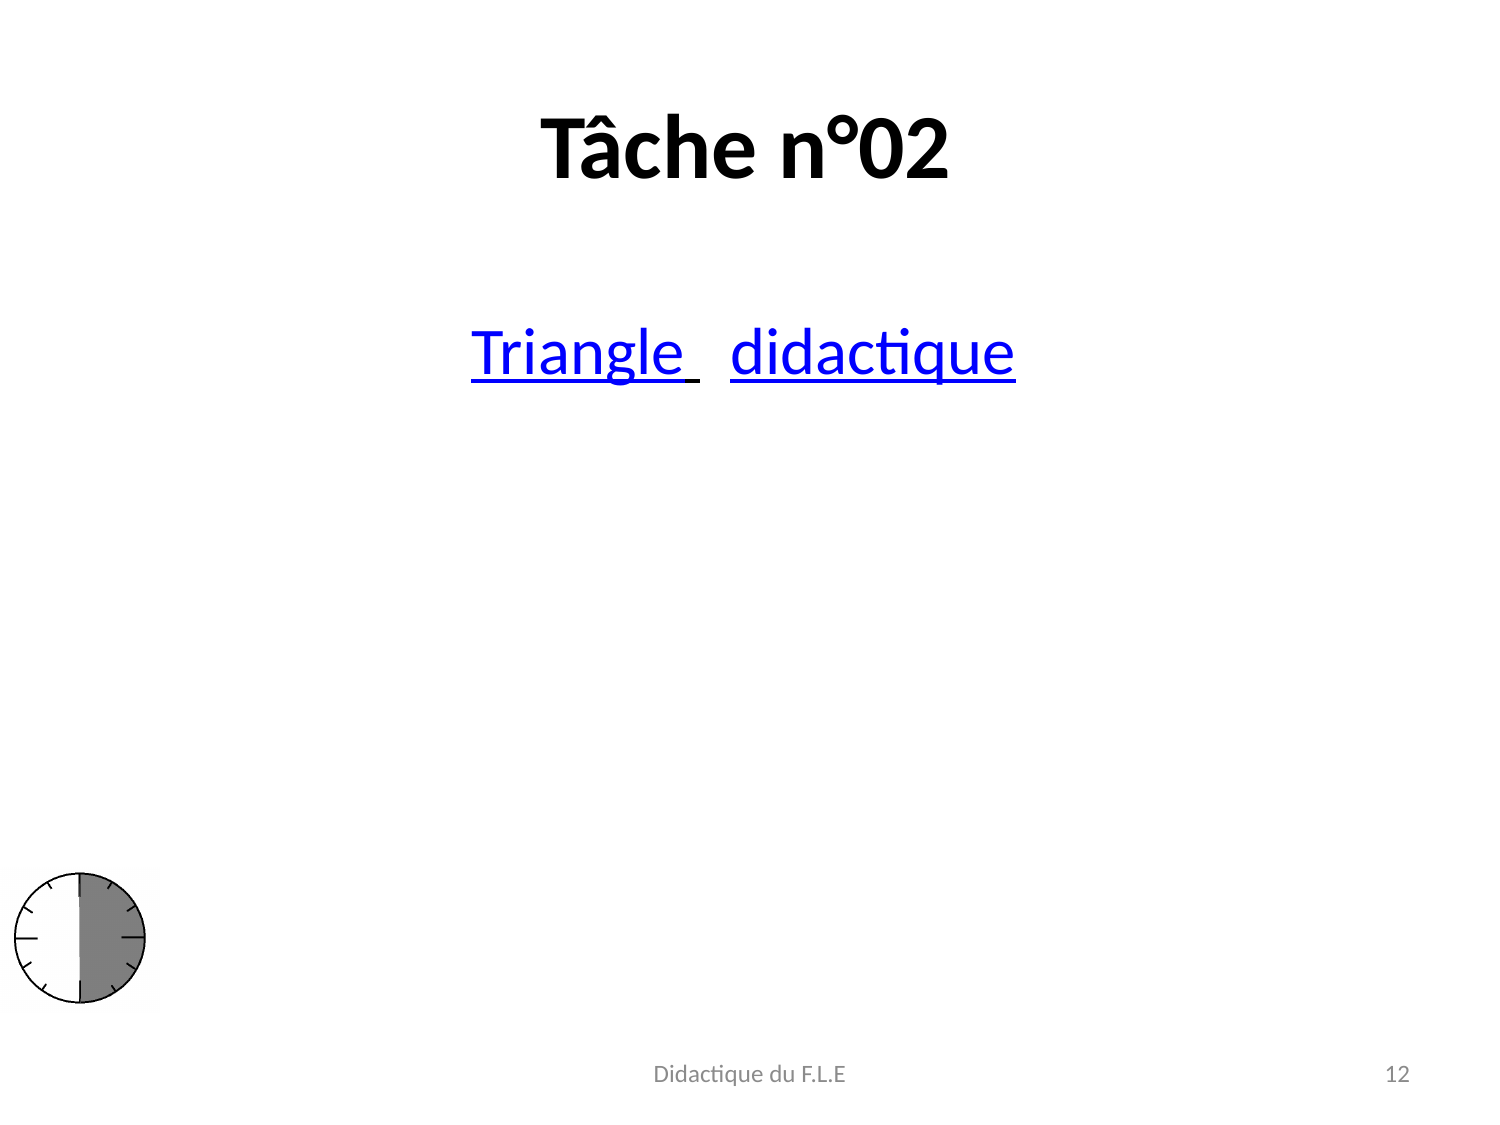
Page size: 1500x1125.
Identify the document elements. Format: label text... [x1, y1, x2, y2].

title Tâche n°02 [152, 58, 1340, 226]
footer Didactique du F.L.E [512, 1042, 988, 1103]
list Triangle didactique [24, 299, 1463, 1063]
picture [0, 866, 160, 1013]
slide_number 12 [1074, 1042, 1425, 1103]
